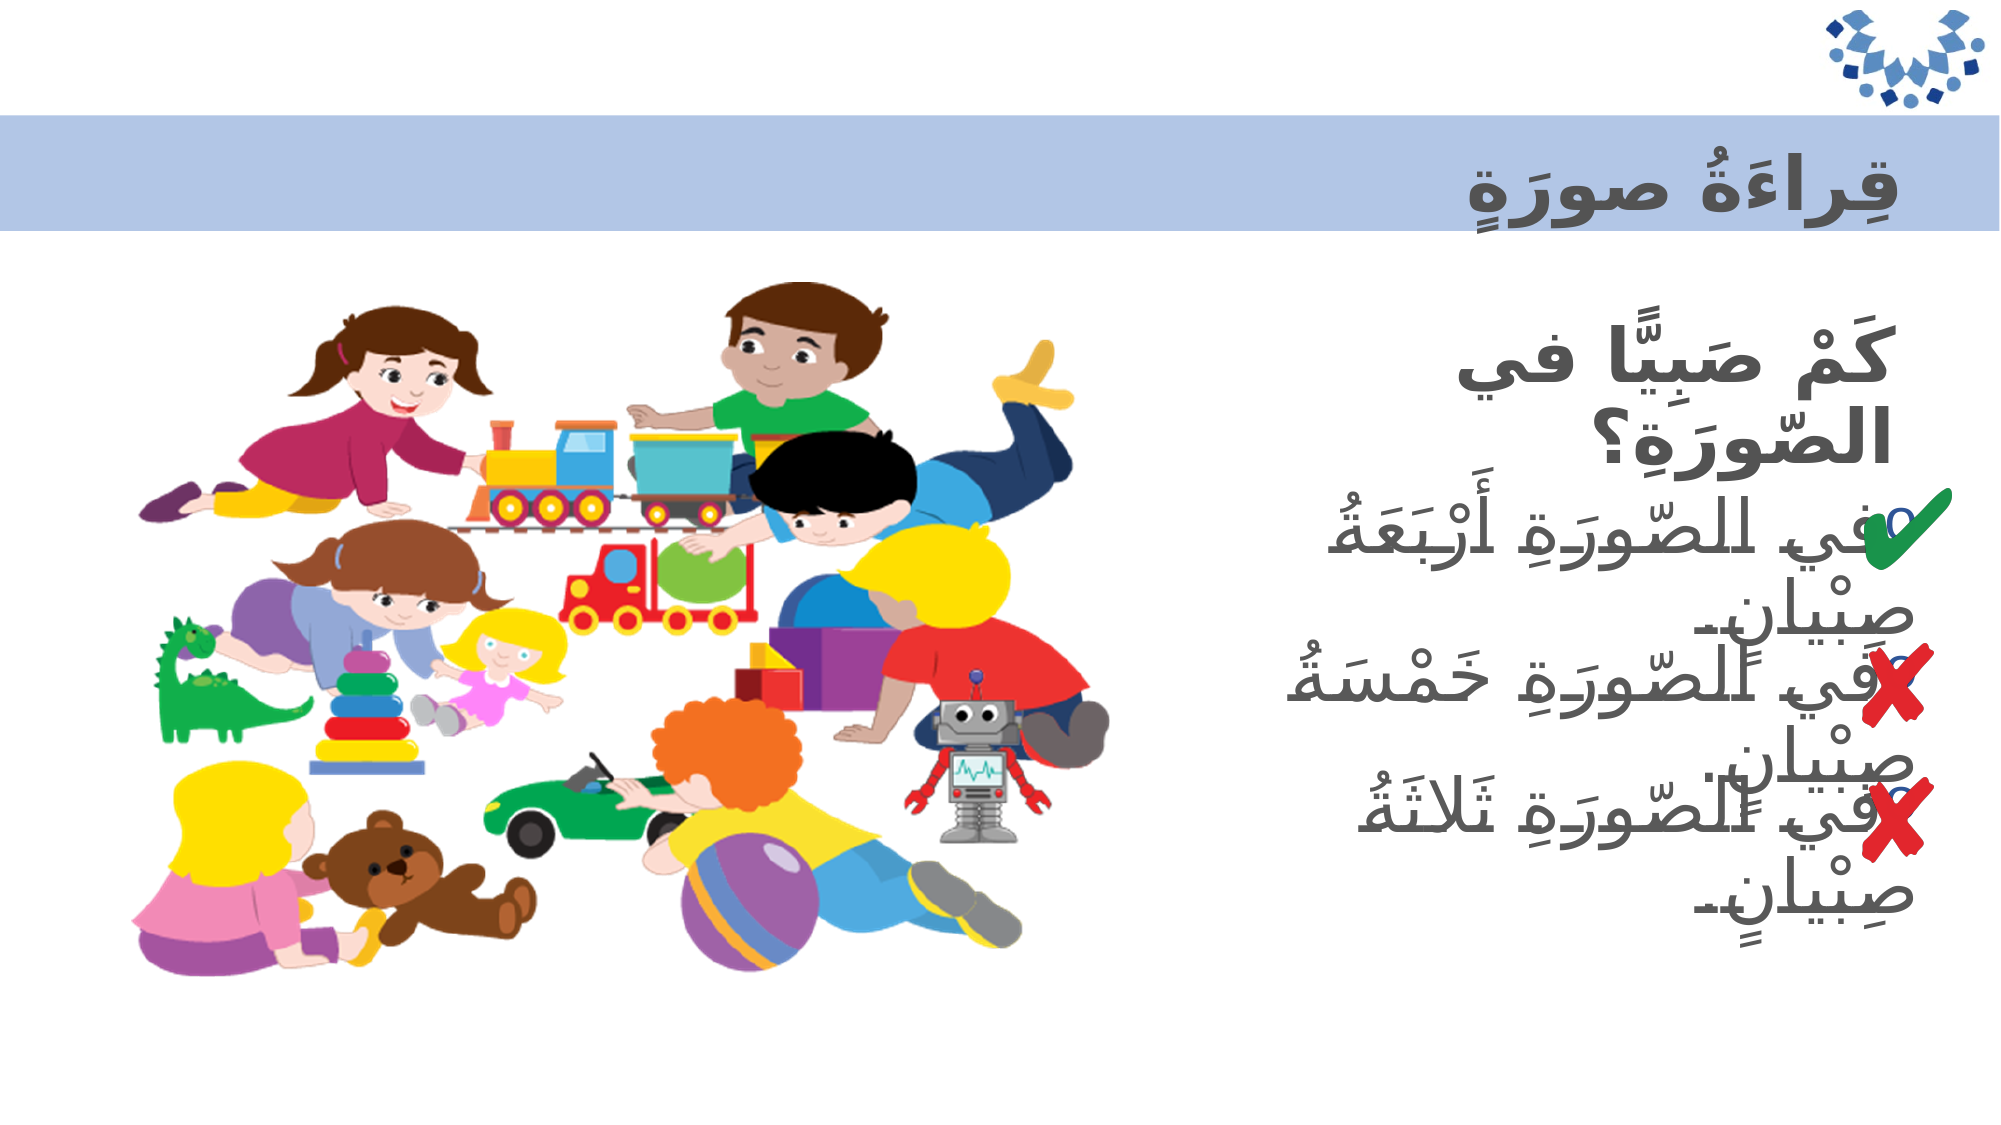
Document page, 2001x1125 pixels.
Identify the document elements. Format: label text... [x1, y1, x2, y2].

text_box قِراءَةُ صورَةٍ [0, 113, 1919, 240]
picture [1816, 10, 1992, 114]
picture [1861, 643, 1934, 728]
picture [1861, 777, 1934, 863]
text_box في الصّورَةِ ثَلاثَةُ صِبْيانٍ. [1118, 760, 1934, 879]
picture [131, 282, 1110, 977]
text_box كَمْ صَبِيًّا في الصّورَةِ؟ [1219, 309, 1911, 429]
text_box في الصّورَةِ أَرْبَعَةُ صِبْيانٍ. [1219, 481, 1934, 600]
text_box [1919, 114, 2000, 232]
text_box في الصّورَةِ خَمْسَةُ صِبْيانٍ. [1219, 629, 1934, 749]
picture [1864, 488, 1952, 570]
